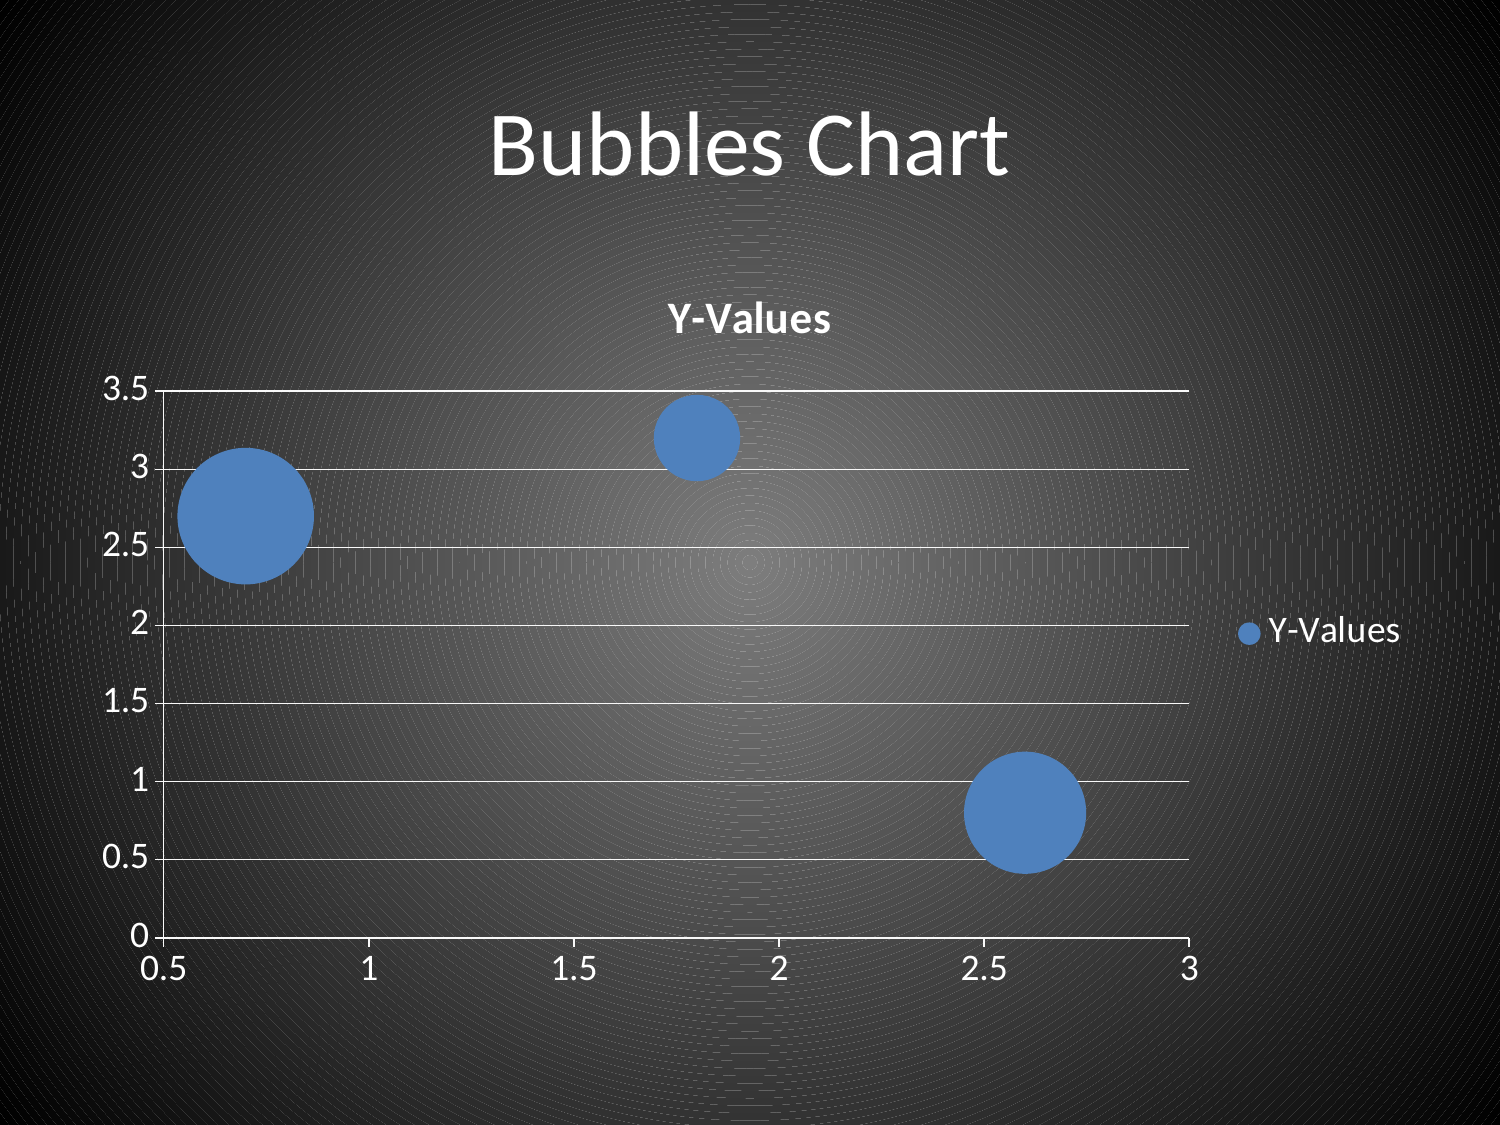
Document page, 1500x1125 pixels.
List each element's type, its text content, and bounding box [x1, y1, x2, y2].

title Bubbles Chart [75, 45, 1425, 233]
chart [74, 262, 1426, 1006]
